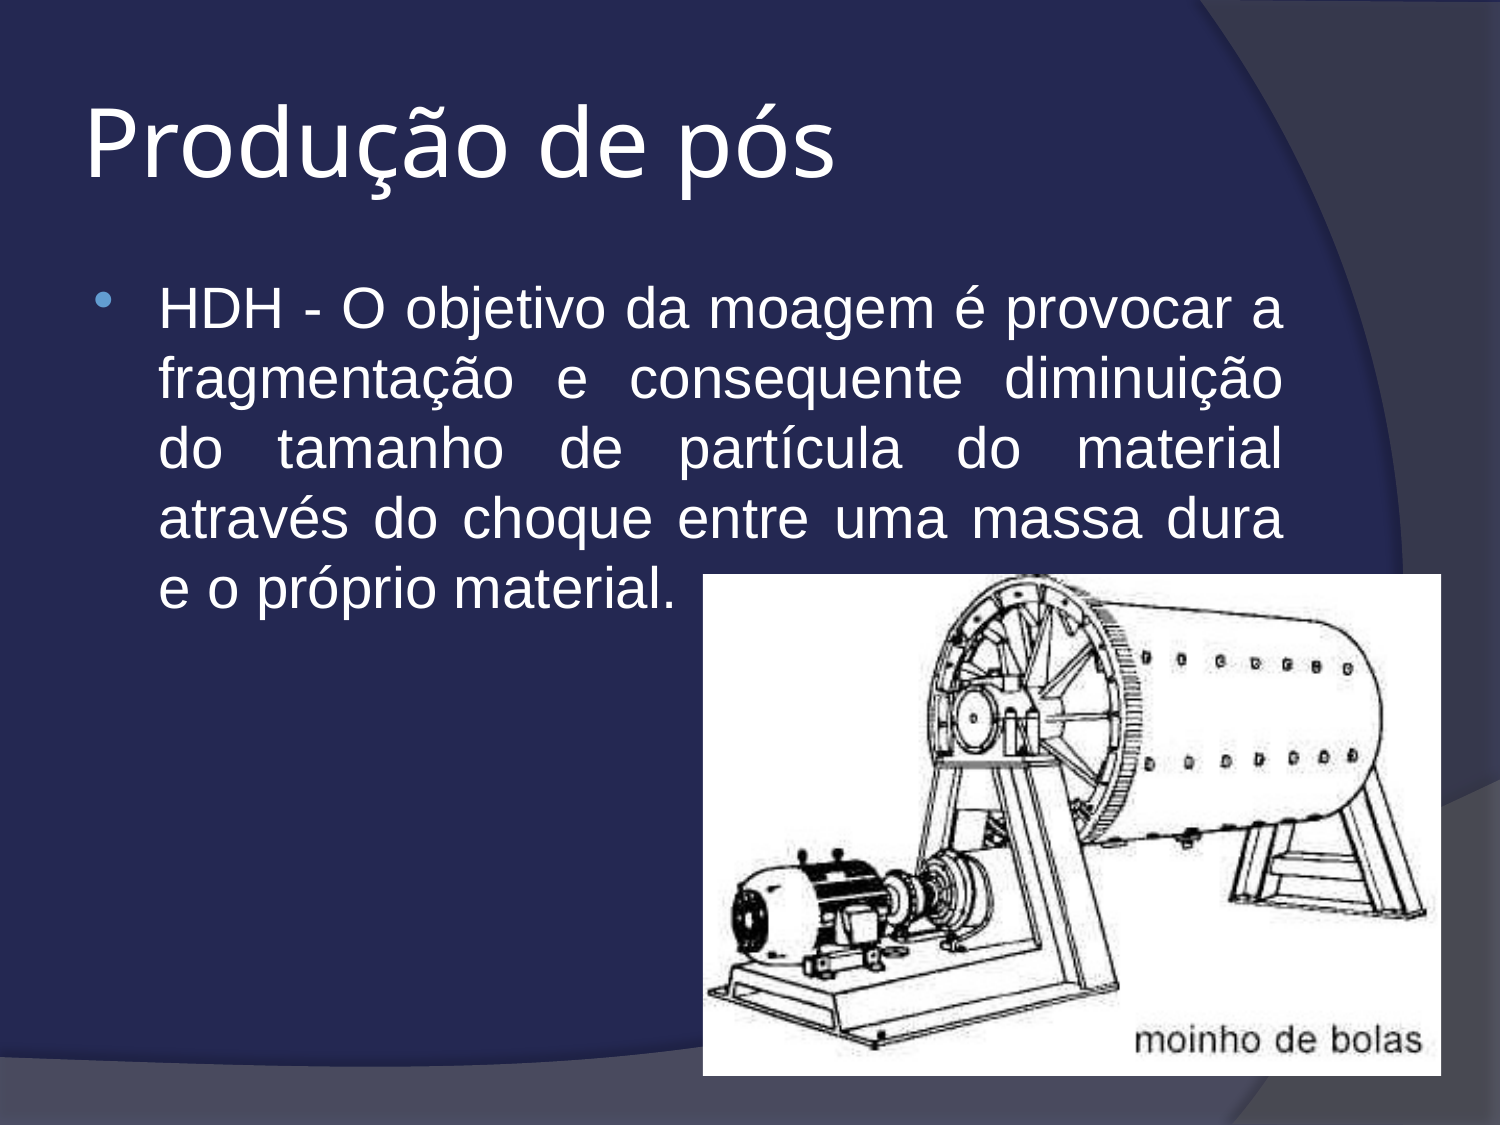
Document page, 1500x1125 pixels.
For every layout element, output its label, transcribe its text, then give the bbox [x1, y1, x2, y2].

title Produção de pós [75, 45, 1300, 233]
list HDH - O objetivo da moagem é provocar a fragmentação e consequente diminuição do tamanho de partícula do material através do choque entre uma massa dura e o próprio material. [75, 262, 1300, 1005]
picture [702, 574, 1442, 1076]
